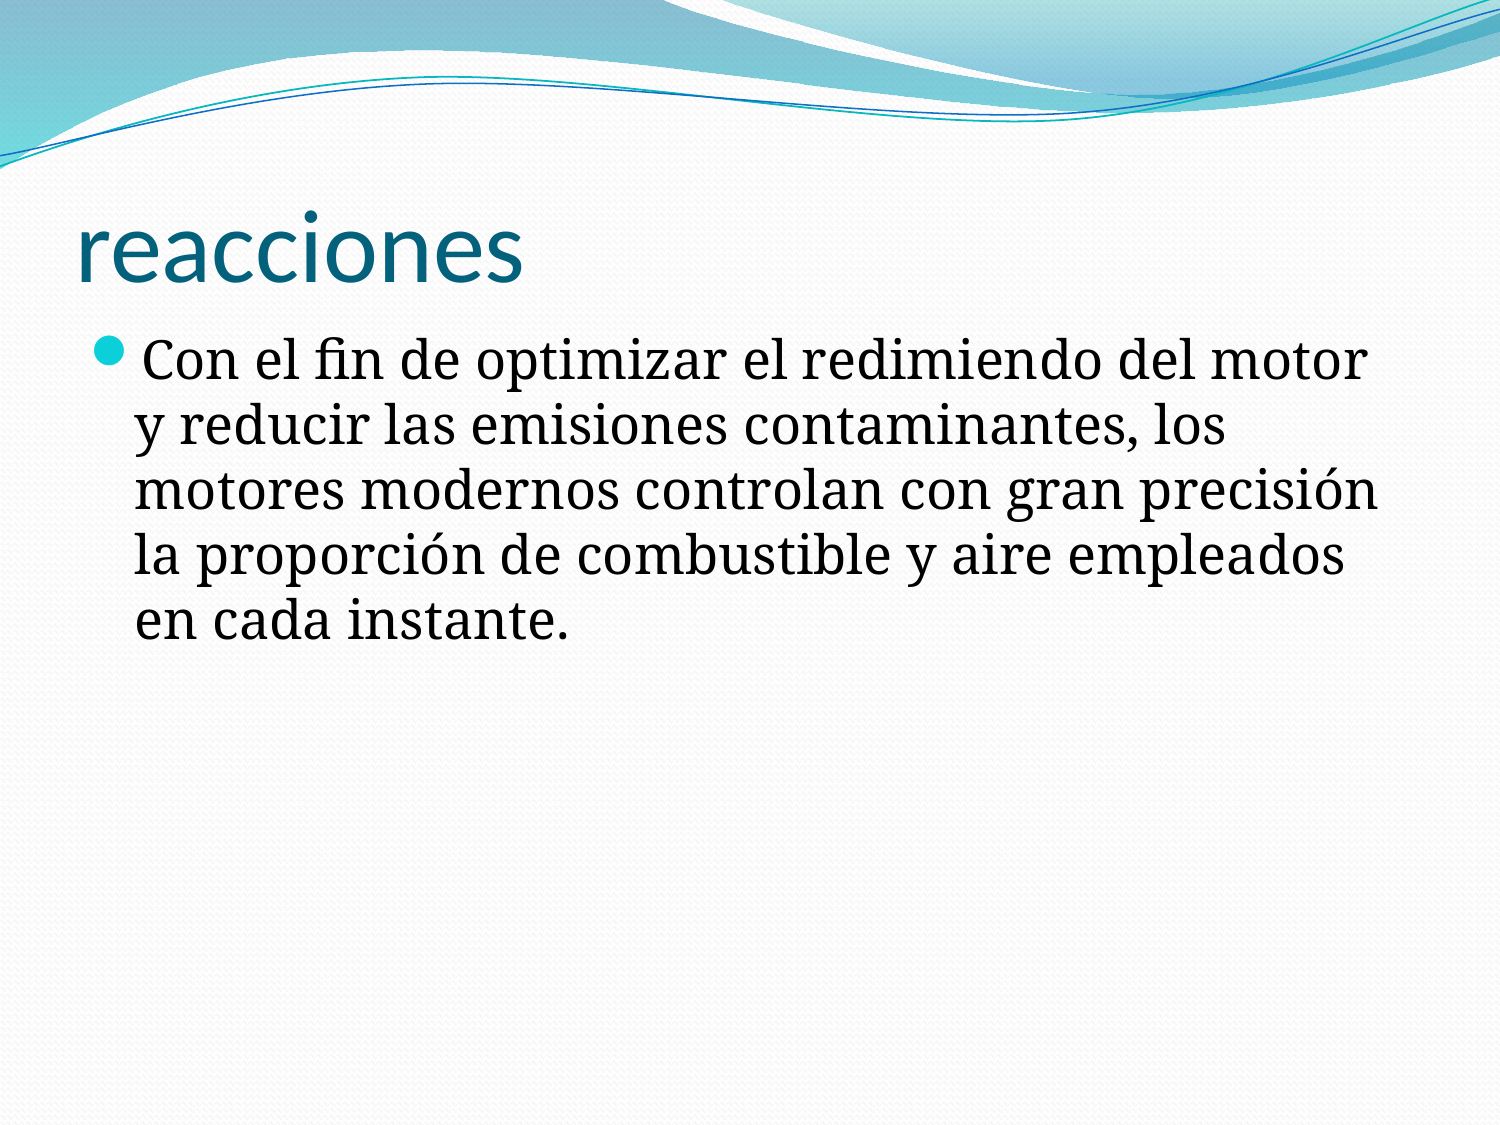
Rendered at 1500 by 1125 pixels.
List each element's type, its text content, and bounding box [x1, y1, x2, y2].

title reacciones [75, 115, 1425, 303]
list Con el fin de optimizar el redimiendo del motor y reducir las emisiones contaminantes, los motores modernos controlan con gran precisión la proporción de combustible y aire empleados en cada instante. [75, 317, 1425, 1038]
